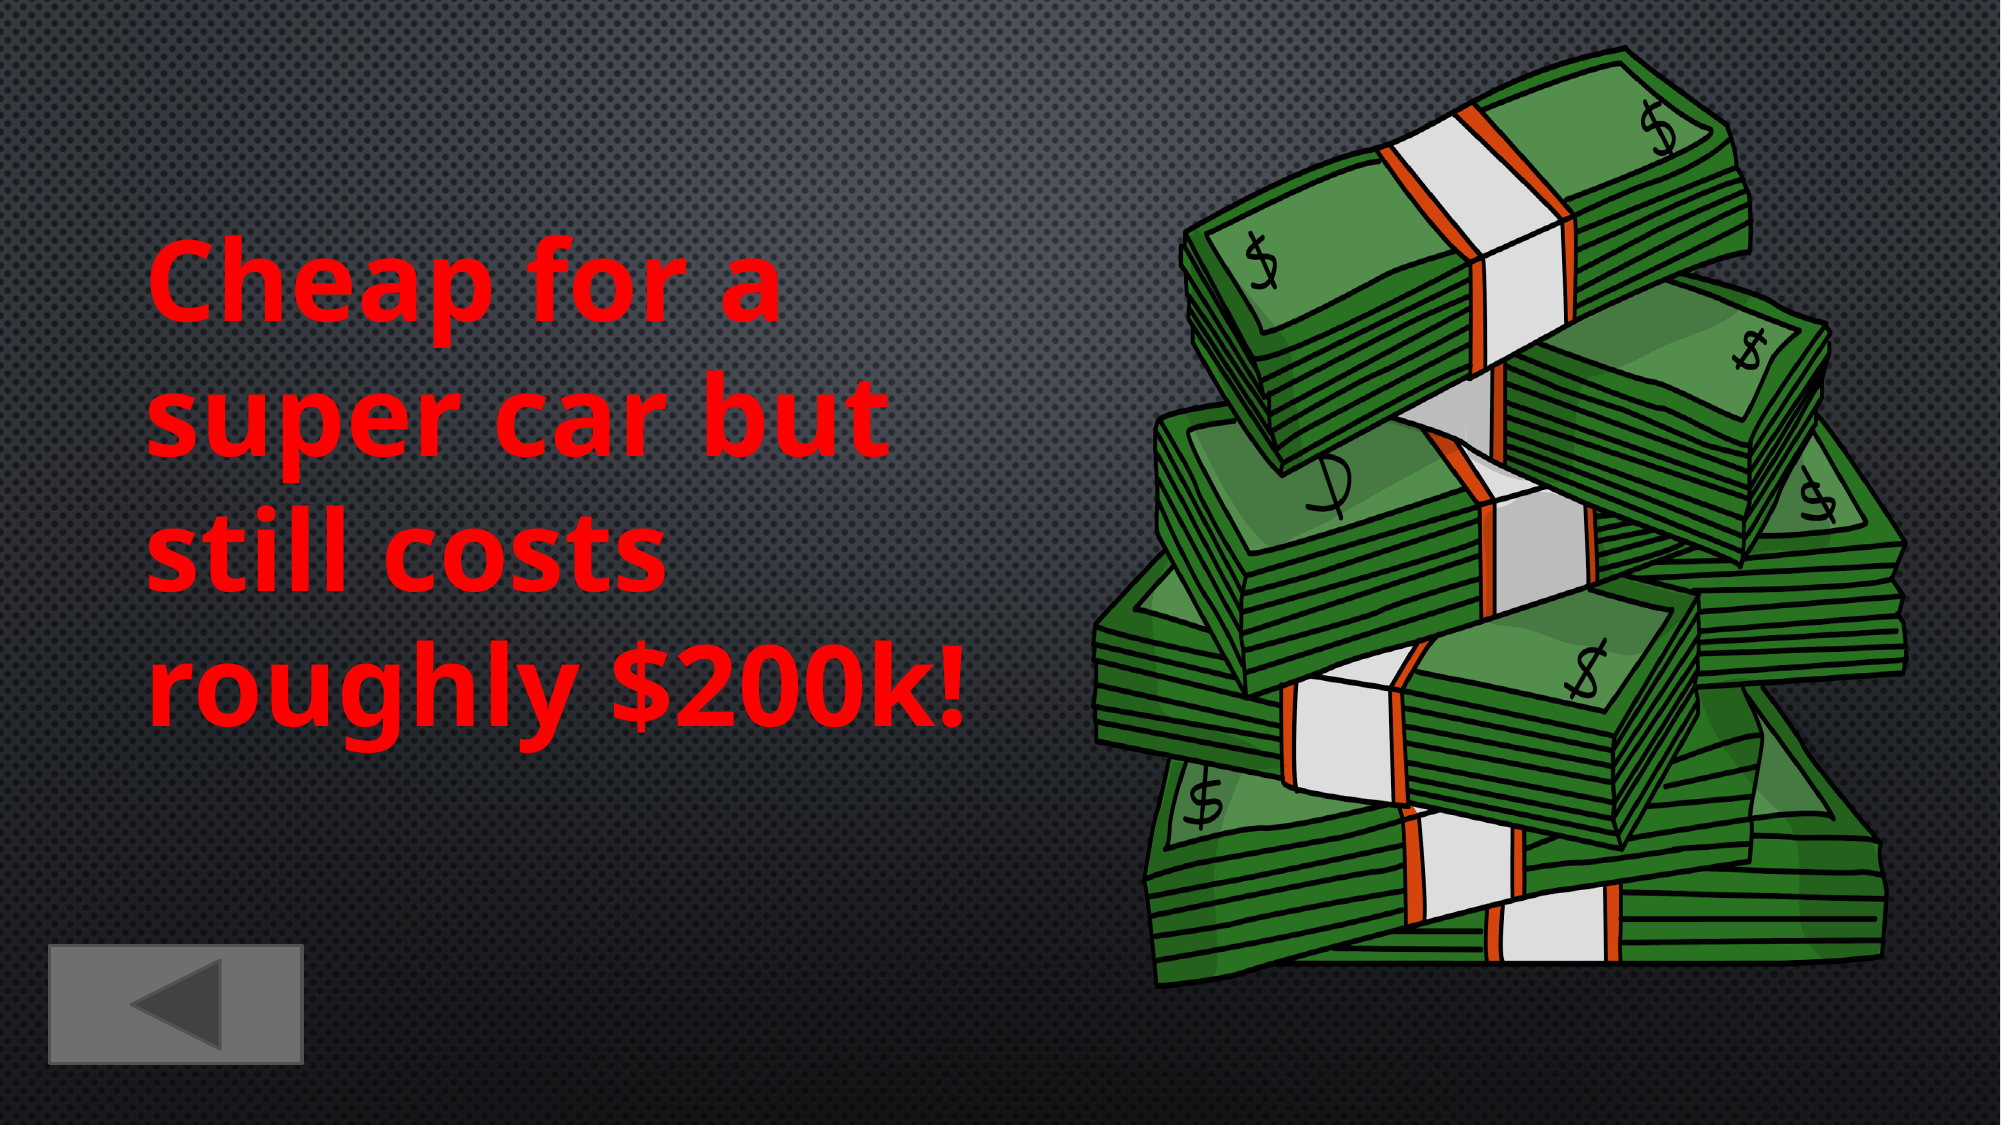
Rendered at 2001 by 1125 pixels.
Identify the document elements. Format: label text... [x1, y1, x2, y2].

picture [1091, 45, 1910, 989]
text_box [48, 944, 304, 1065]
text_box Cheap for a super car but still costs roughly $200k! [130, 201, 1091, 756]
